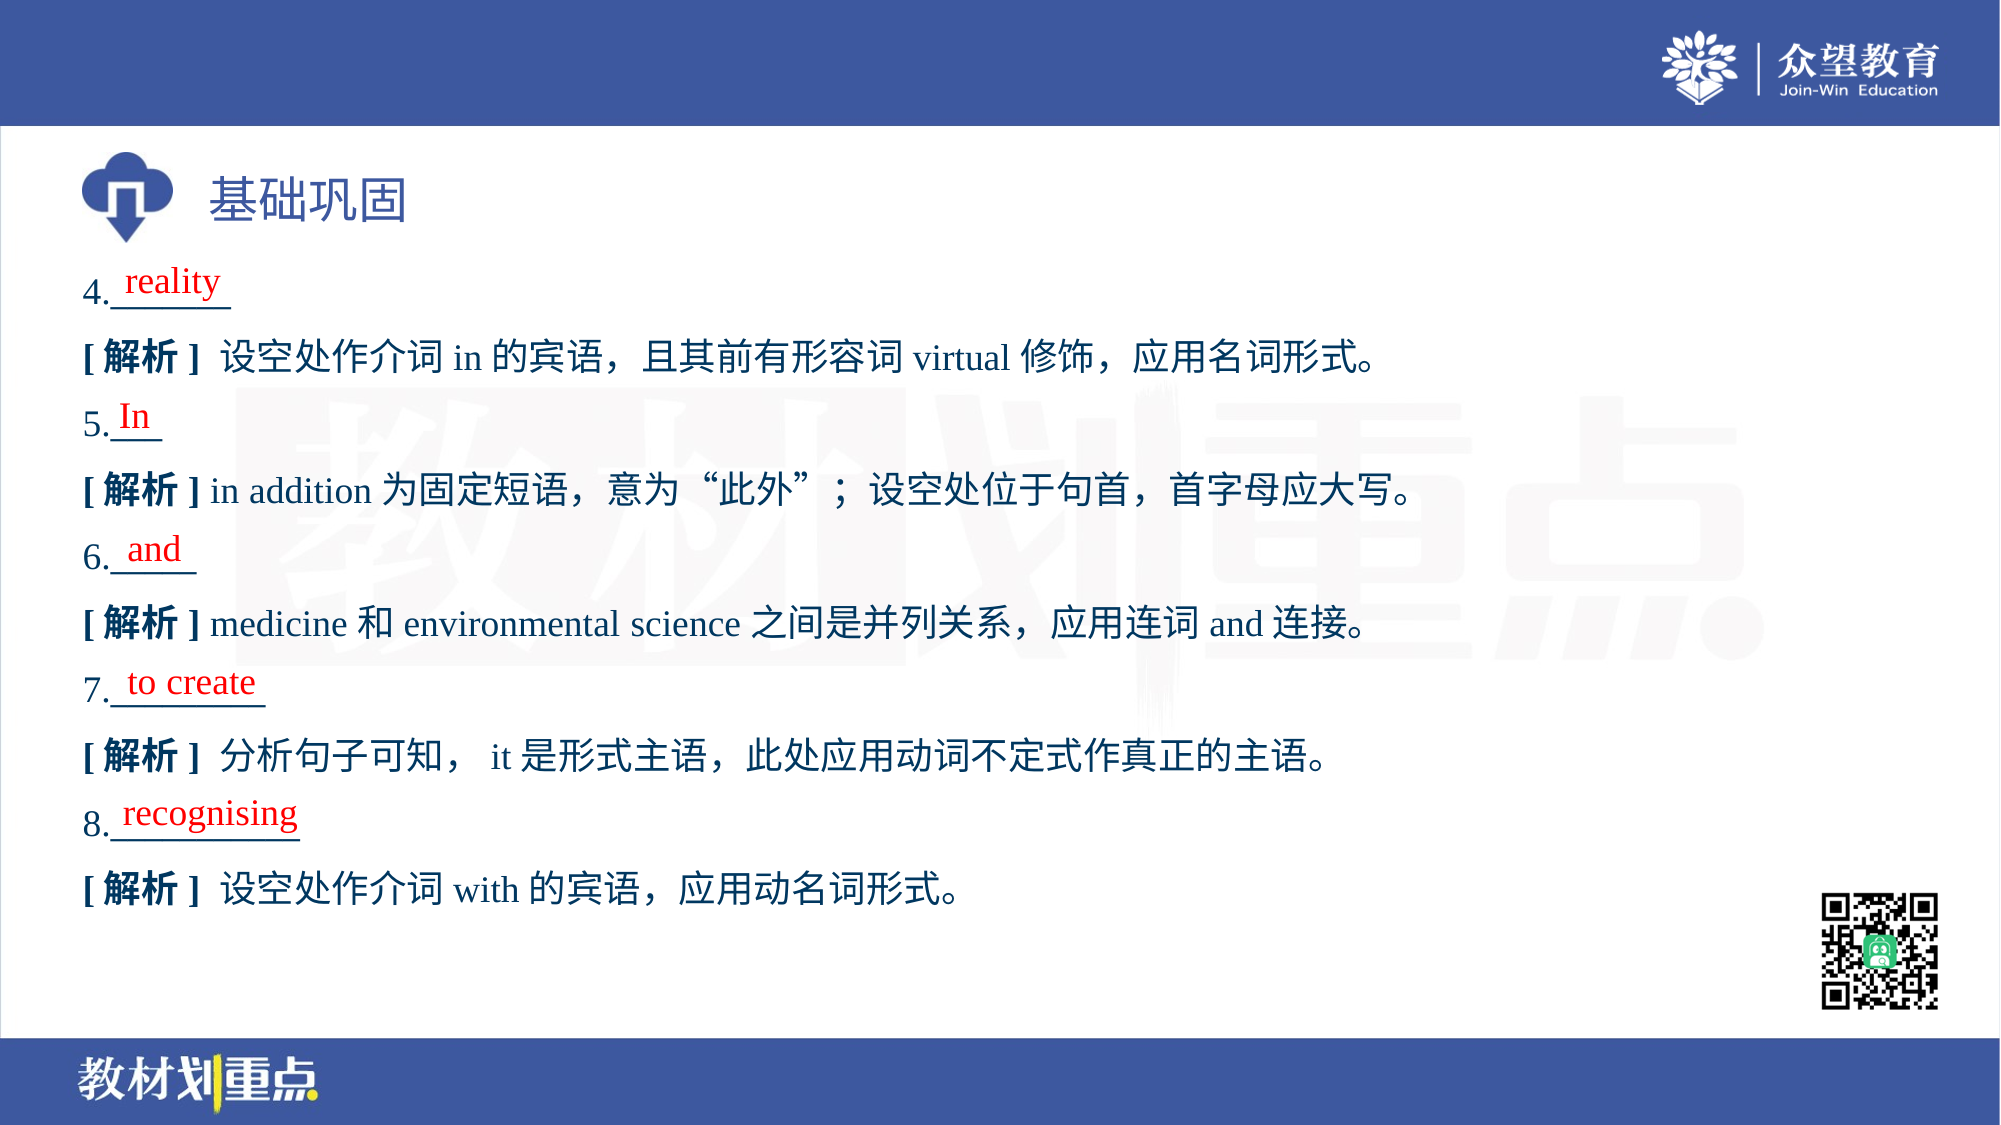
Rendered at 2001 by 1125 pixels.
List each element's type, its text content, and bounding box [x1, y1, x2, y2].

text_box and [113, 504, 196, 563]
picture [0, 0, 2000, 1125]
text_box [解析] in addition为固定短语，意为“此外”；设空处位于句首，首字母应大写。 [82, 446, 1817, 504]
text_box reality [111, 236, 235, 295]
text_box [解析] 设空处作介词in的宾语，且其前有形容词virtual修饰，应用名词形式。 [82, 313, 1817, 371]
text_box 7._________ [82, 645, 1817, 704]
text_box [解析] medicine和environmental science之间是并列关系，应用连词and连接。 [82, 579, 1817, 637]
text_box 8.___________ [82, 778, 1817, 837]
text_box recognising [109, 768, 312, 827]
text_box 4._______ [82, 247, 1817, 306]
text_box to create [109, 637, 275, 695]
text_box 6._____ [82, 512, 1817, 571]
text_box [解析] 设空处作介词with的宾语，应用动名词形式。 [82, 845, 1817, 904]
text_box 5.___ [82, 379, 1817, 438]
text_box In [105, 371, 164, 430]
text_box [解析] 分析句子可知，it是形式主语，此处应用动词不定式作真正的主语。 [82, 712, 1817, 770]
